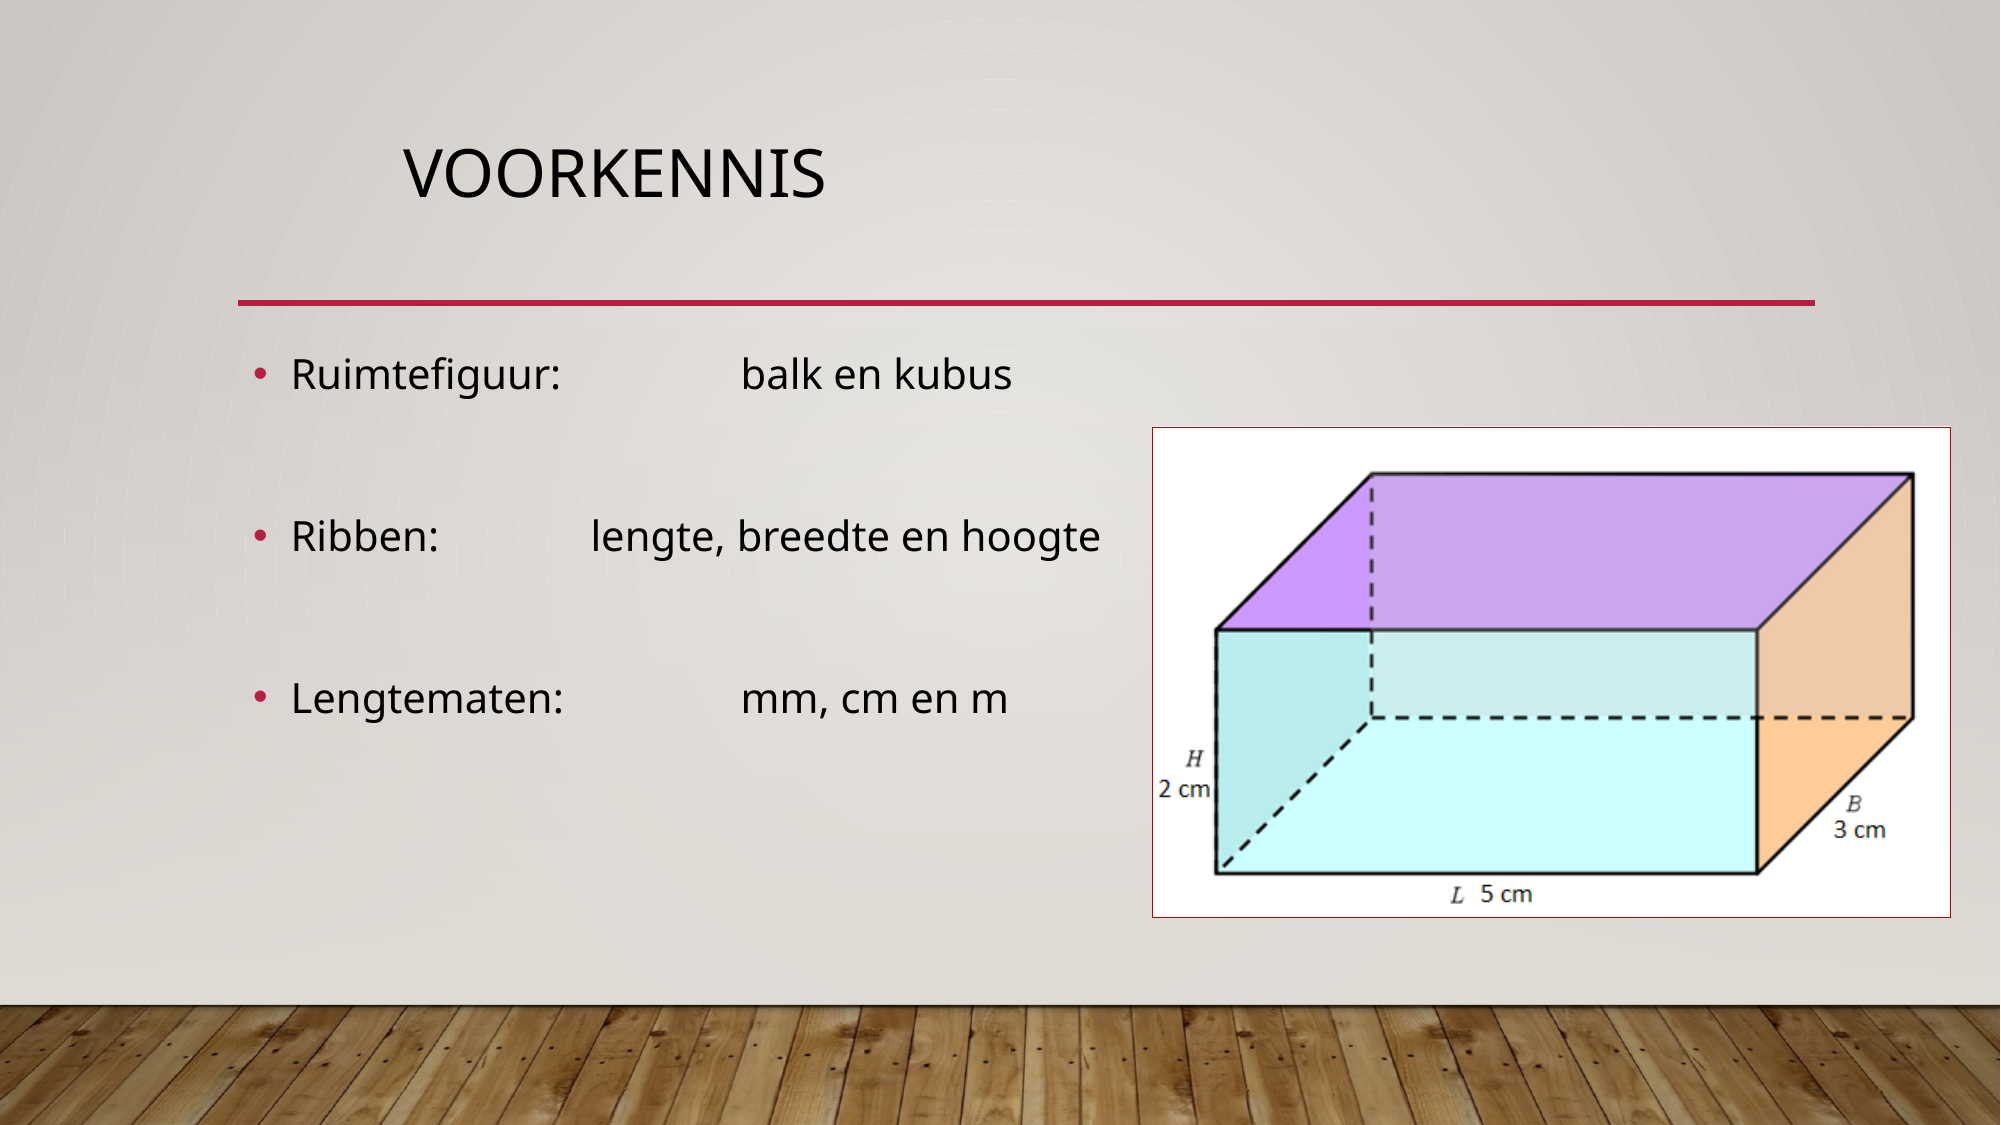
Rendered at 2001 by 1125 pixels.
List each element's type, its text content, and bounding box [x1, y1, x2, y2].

picture [1152, 426, 1951, 918]
picture [0, 1005, 2000, 1125]
title Voorkennis [238, 131, 1814, 305]
list Ruimtefiguur: balk en kubus Ribben: lengte, breedte en hoogte Lengtematen: mm, cm en m [238, 330, 1814, 1014]
